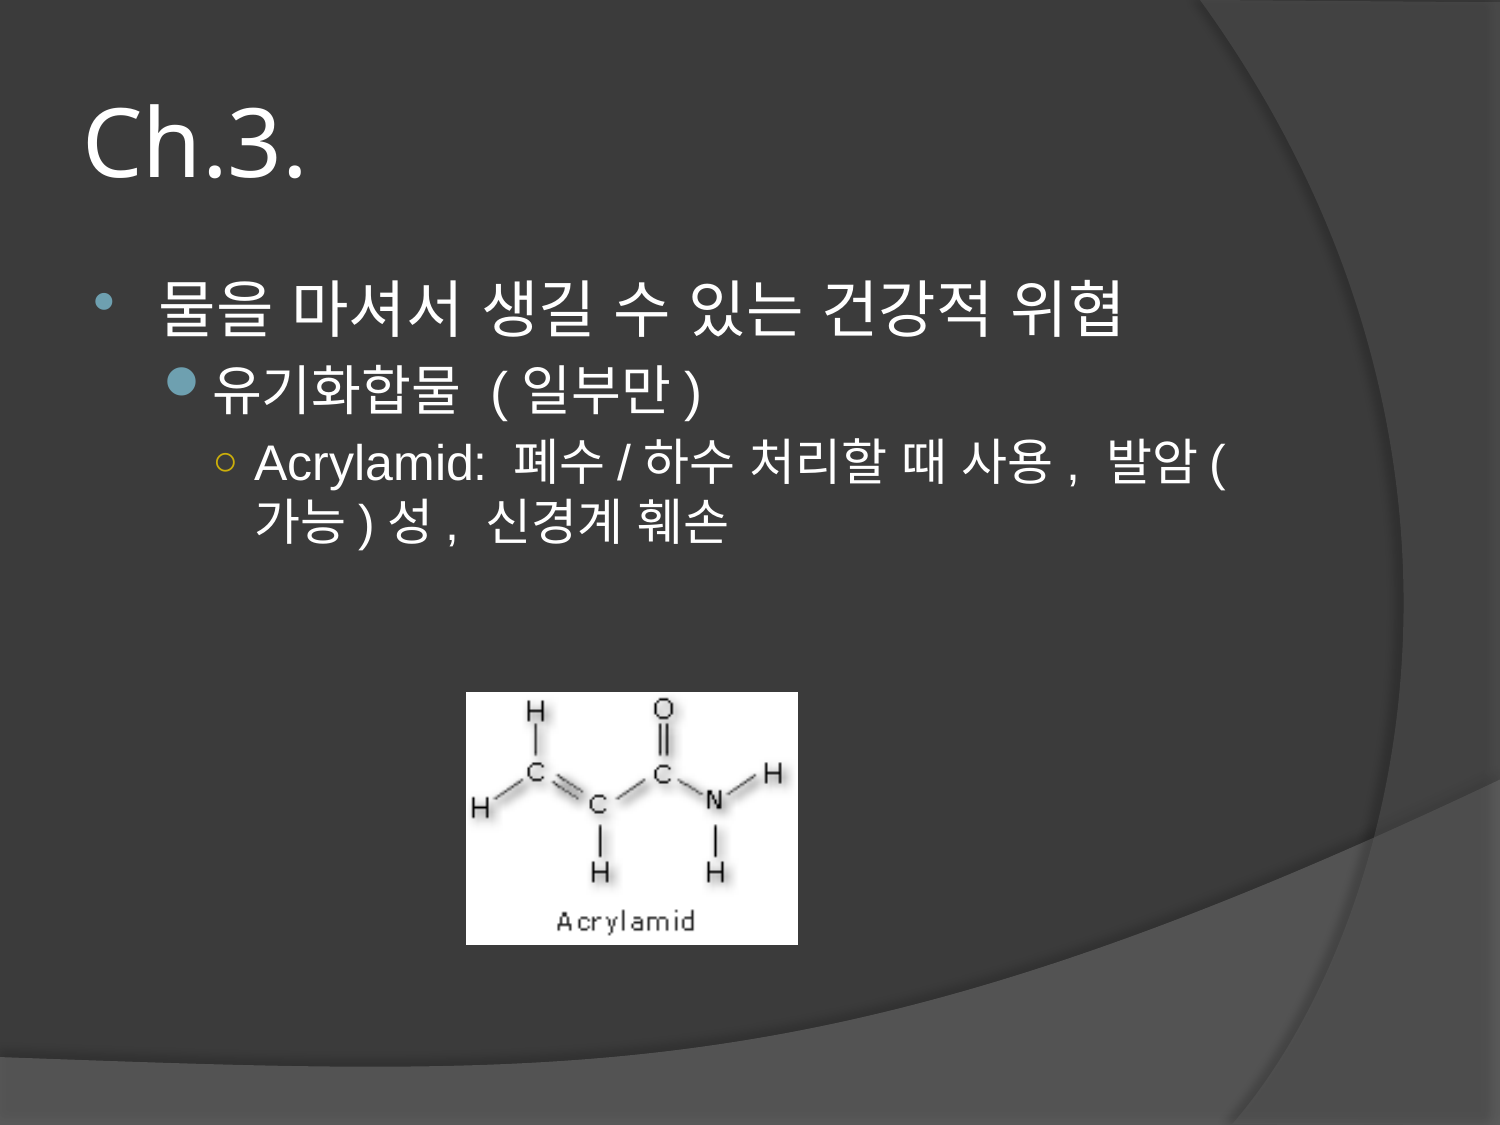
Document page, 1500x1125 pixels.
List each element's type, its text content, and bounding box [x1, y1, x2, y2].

list 물을 마셔서 생길 수 있는 건강적 위협 유기화합물 (일부만) Acrylamid: 폐수/하수 처리할 때 사용, 발암(가능)성, 신경계 훼손 [75, 262, 1300, 1005]
title Ch.3. [75, 45, 1300, 233]
picture [466, 692, 798, 946]
